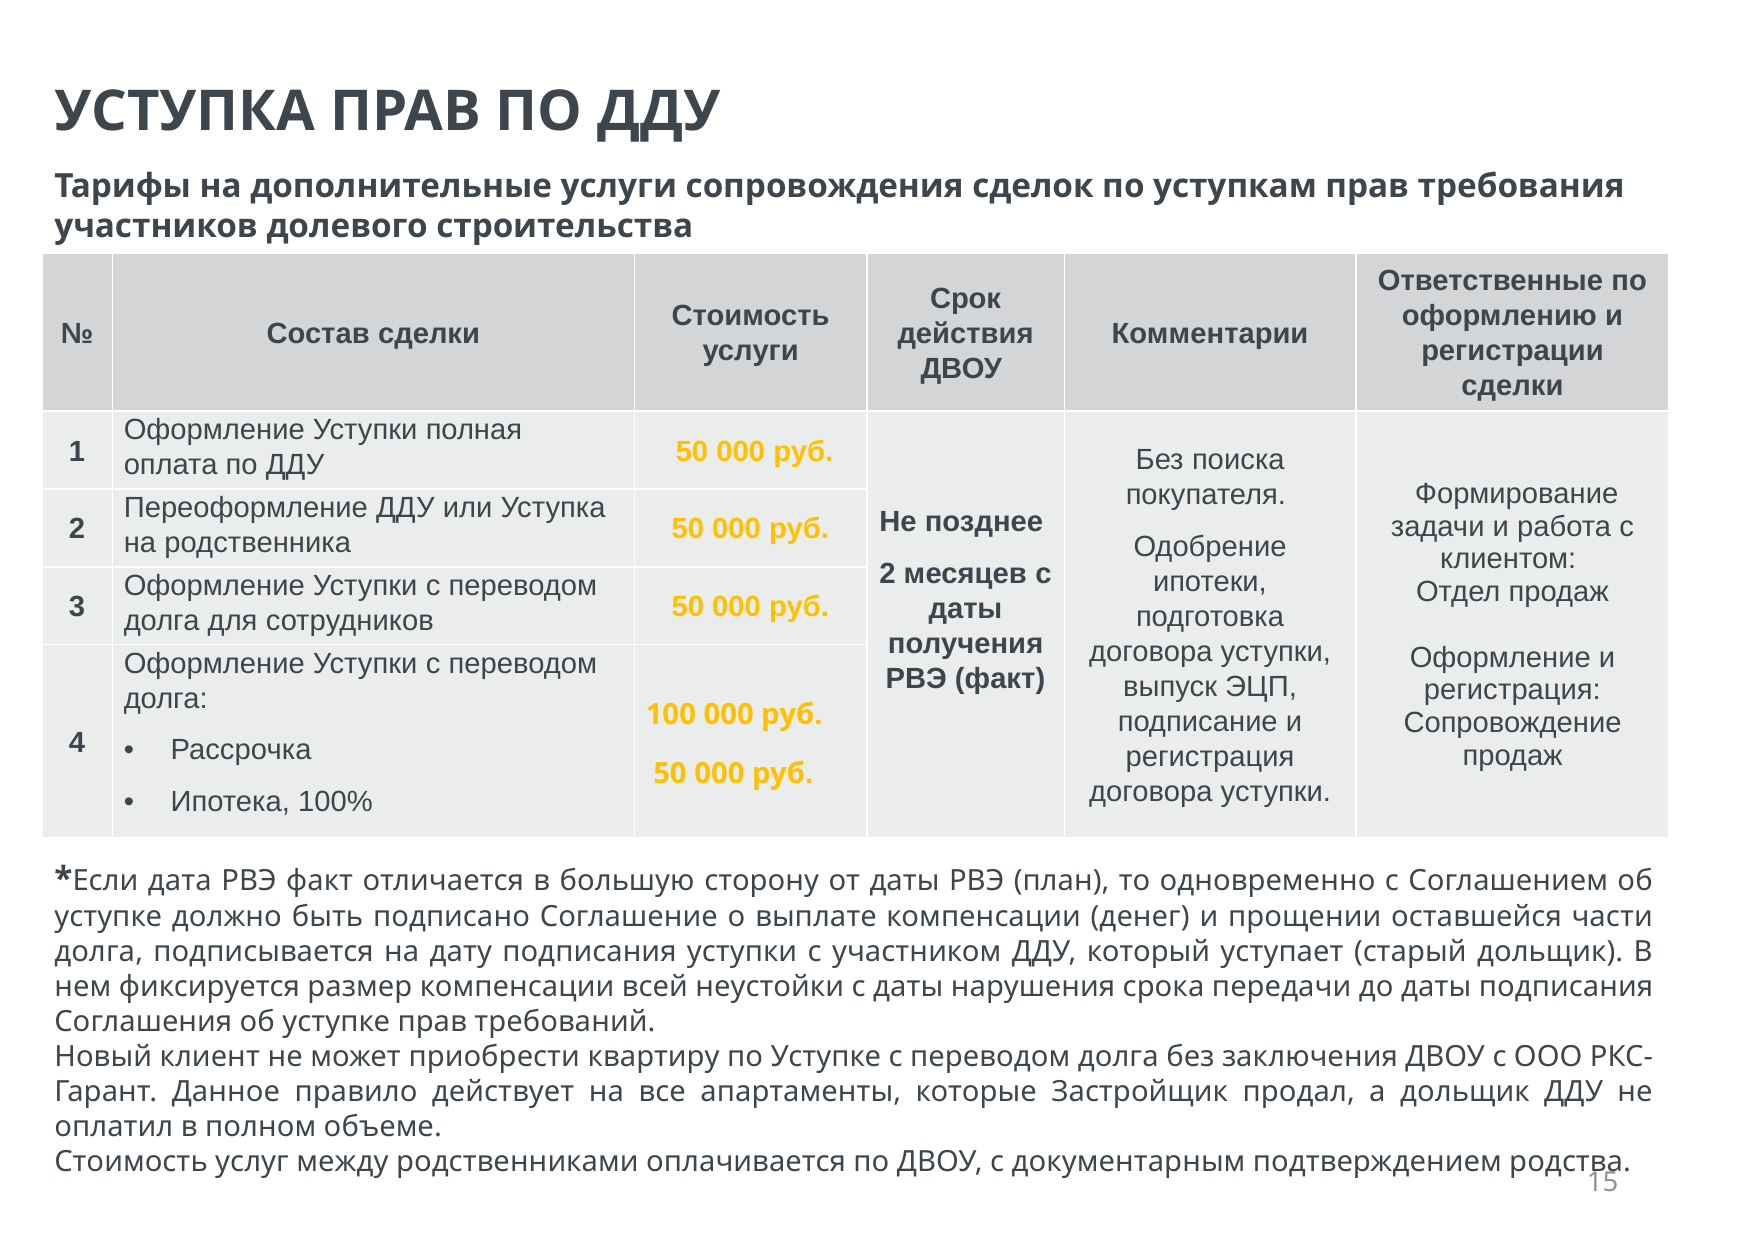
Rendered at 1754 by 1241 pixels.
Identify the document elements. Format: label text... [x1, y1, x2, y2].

table_header Состав сделки [113, 254, 634, 410]
text_box УСТУПКА ПРАВ ПО ДДУ [39, 73, 1712, 152]
table_cell Оформление Уступки с переводом долга: Рассрочка Ипотека, 100% [113, 645, 634, 837]
table_header Стоимость услуги [635, 254, 866, 410]
table_cell 50 000 руб. [635, 568, 866, 644]
table_header Комментарии [1065, 254, 1355, 410]
text_box *Если дата РВЭ факт отличается в большую сторону от даты РВЭ (план), то одновременно с Соглашением об уступке должно быть подписано Соглашение о выплате компенсации (денег) и прощении оставшейся части долга, подписывается на дату подписания уступки с участником ДДУ, который уступает (старый дольщик). В нем фиксируется размер компенсации всей неустойки с даты нарушения срока передачи до даты подписания Соглашения об уступке прав требований. Новый клиент не может приобрести квартиру по Уступке с переводом долга без заключения ДВОУ с ООО РКС-Гарант. Данное правило действует на все апартаменты, которые Застройщик продал, а дольщик ДДУ не оплатил в полном объеме. Стоимость услуг между родственниками оплачивается по ДВОУ, с документарным подтверждением родства. [39, 849, 1670, 1185]
table_cell 3 [43, 568, 112, 644]
table_cell Оформление Уступки с переводом долга для сотрудников [113, 568, 634, 644]
table_cell Переоформление ДДУ или Уступка на родственника [113, 490, 634, 566]
table_cell Не позднее 2 месяцев с даты получения РВЭ (факт) [868, 412, 1064, 837]
table_cell 2 [43, 490, 112, 566]
table_cell 4 [43, 645, 112, 837]
table_cell 50 000 руб. [635, 490, 866, 566]
text_box Тарифы на дополнительные услуги сопровождения сделок по уступкам прав требования участников долевого строительства [39, 157, 1670, 252]
table_cell 1 [43, 412, 112, 488]
table_header Срок действия ДВОУ [868, 254, 1064, 410]
slide_number ‹#› [1238, 1185, 1634, 1216]
table_cell 50 000 руб. [635, 412, 866, 488]
table_cell Формирование задачи и работа с клиентом: Отдел продаж Оформление и регистрация: Сопровождение продаж [1357, 412, 1668, 837]
table_header Ответственные по оформлению и регистрации сделки [1357, 254, 1668, 410]
table_cell Оформление Уступки полная оплата по ДДУ [113, 412, 634, 488]
table_cell 100 000 руб. 50 000 руб. [635, 645, 866, 837]
table_header № [43, 254, 112, 410]
table_cell Без поиска покупателя. Одобрение ипотеки, подготовка договора уступки, выпуск ЭЦП, подписание и регистрация договора уступки. [1065, 412, 1355, 837]
